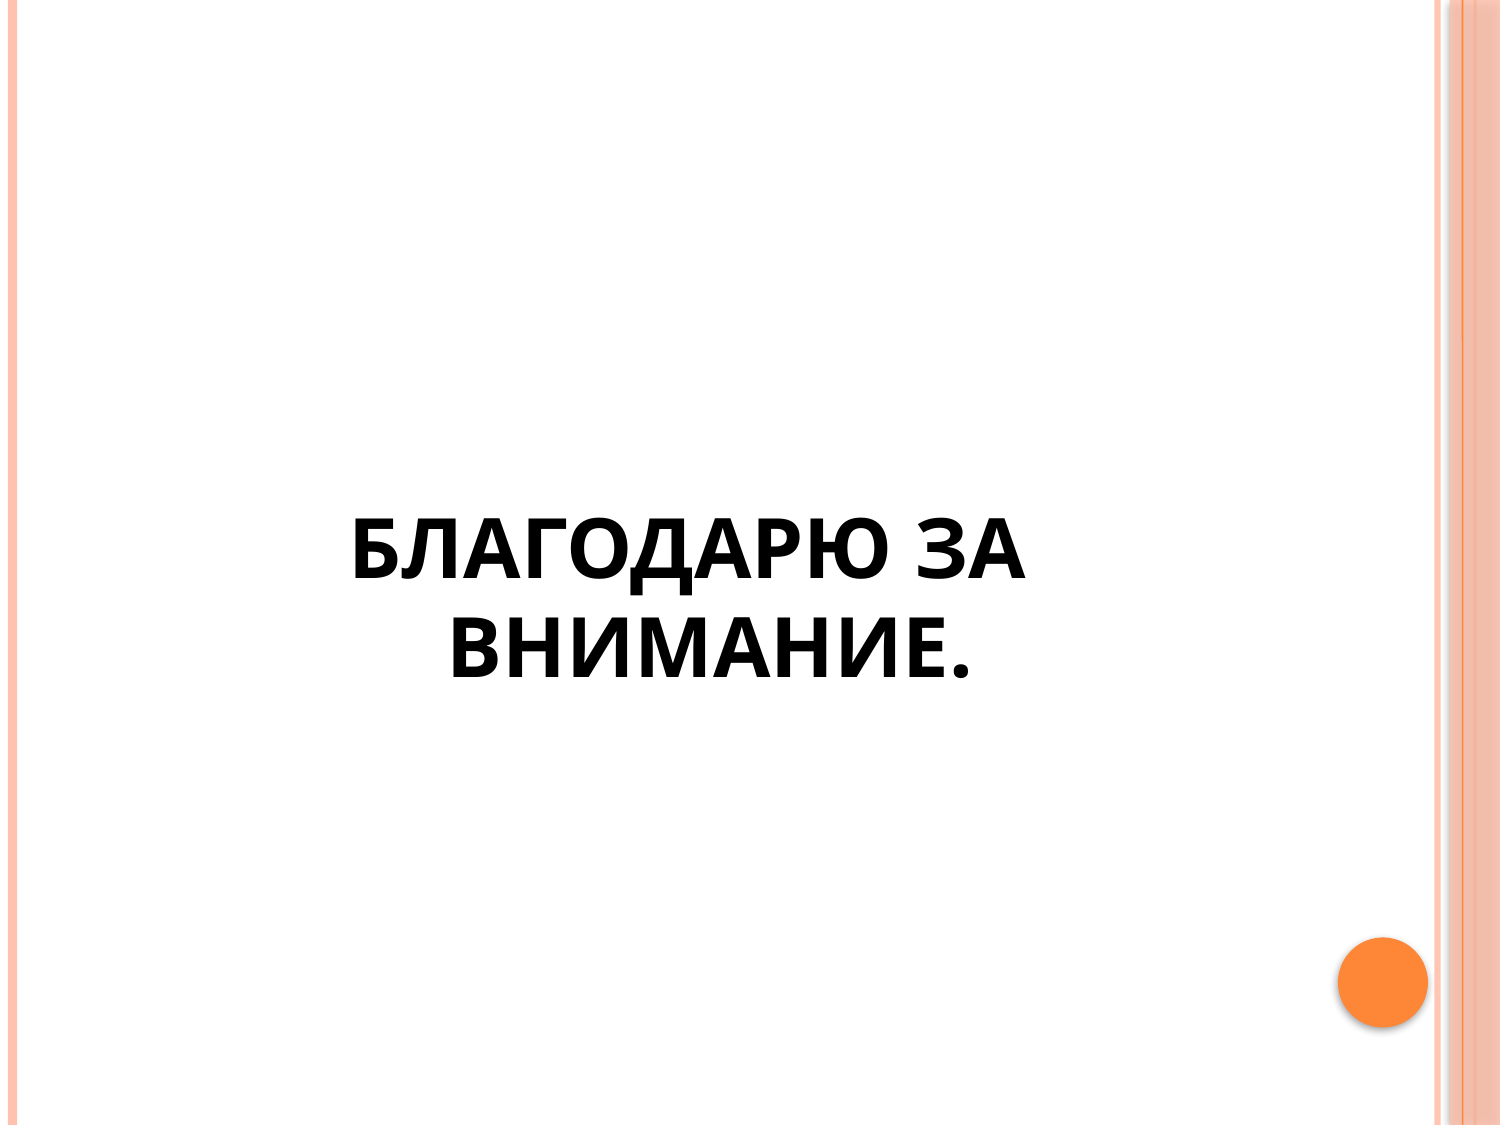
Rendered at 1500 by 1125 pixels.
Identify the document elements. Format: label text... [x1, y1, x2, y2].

list БЛАГОДАРЮ ЗА ВНИМАНИЕ. [75, 262, 1300, 1062]
